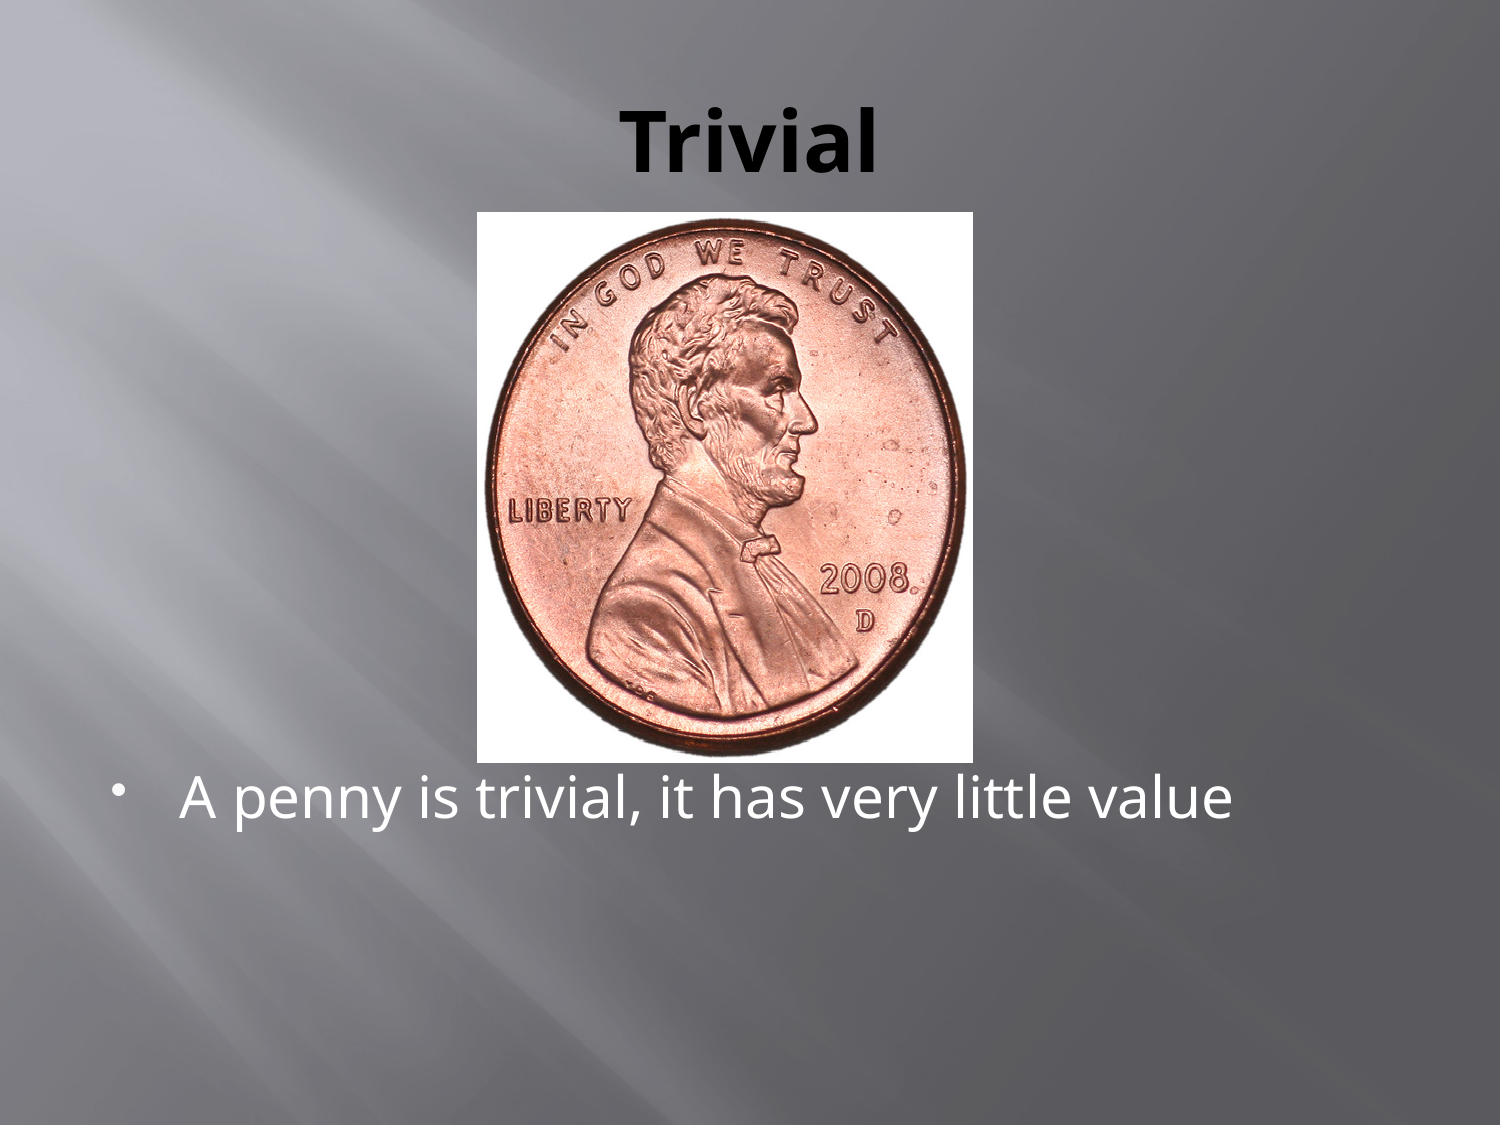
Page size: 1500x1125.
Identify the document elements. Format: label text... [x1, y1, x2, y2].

title Trivial [75, 45, 1425, 233]
picture [476, 212, 974, 763]
list A penny is trivial, it has very little value [75, 262, 1425, 1035]
